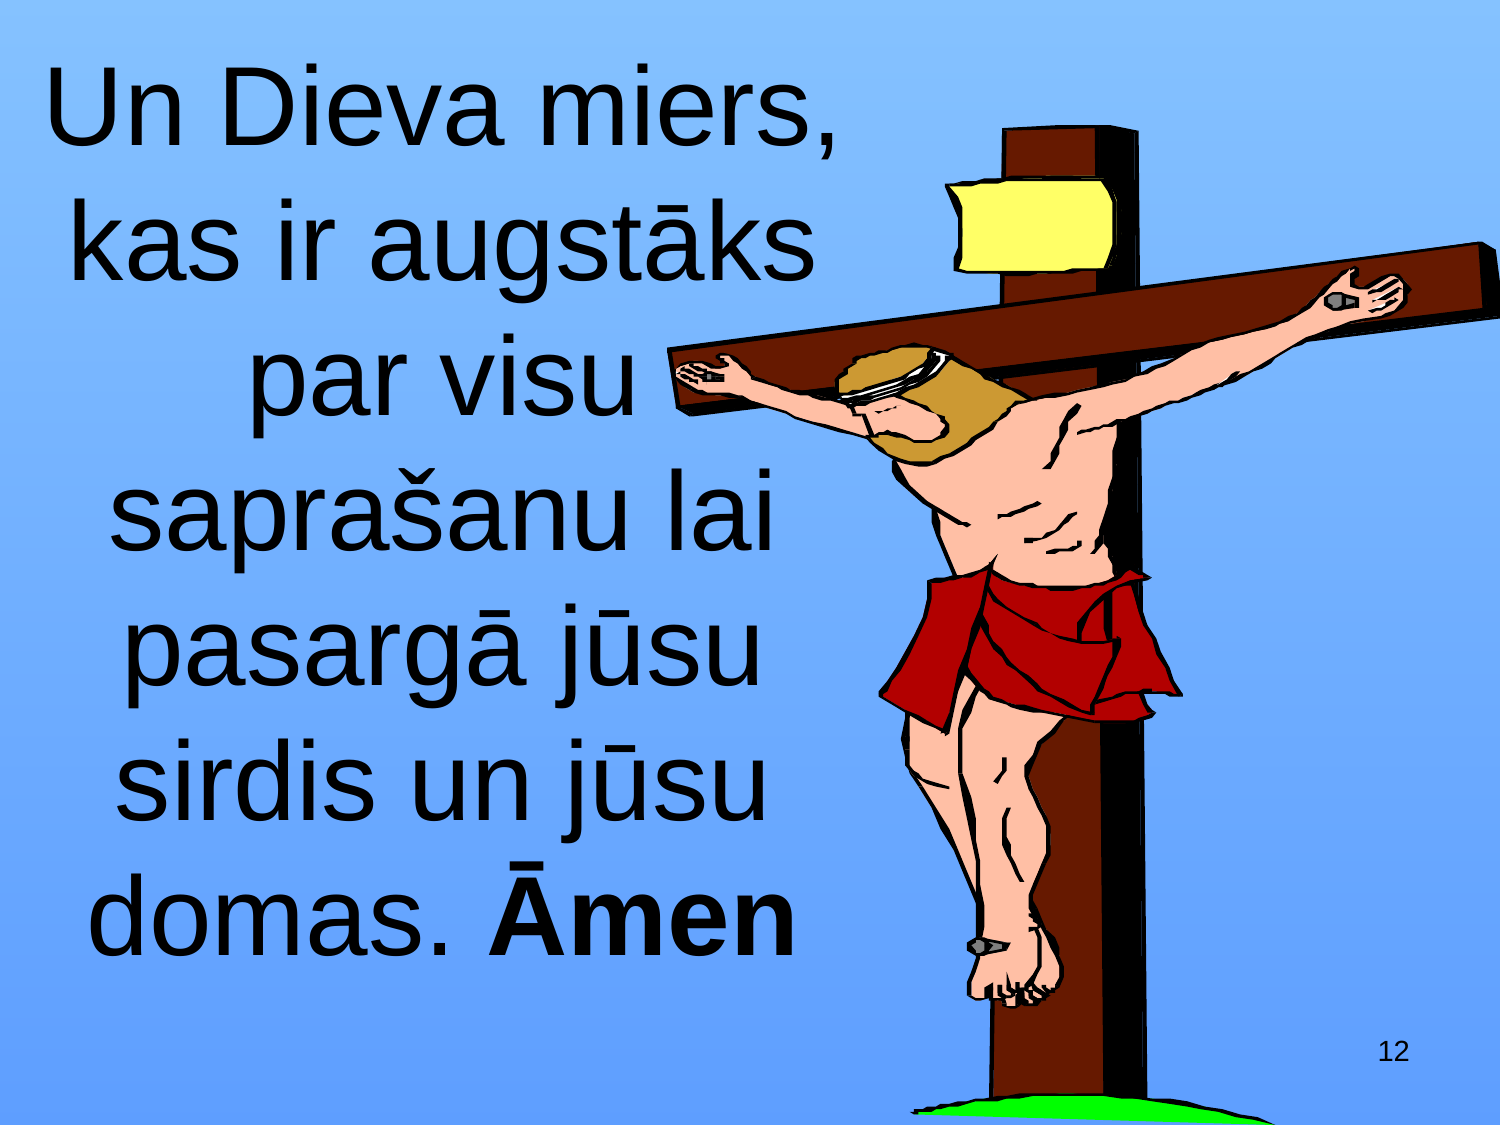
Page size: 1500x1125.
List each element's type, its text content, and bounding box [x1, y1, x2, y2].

picture [662, 125, 1500, 1125]
title Un Dieva miers, kas ir augstāks par visu saprašanu lai pasargā jūsu sirdis un jūsu domas. Āmen [17, 479, 657, 668]
